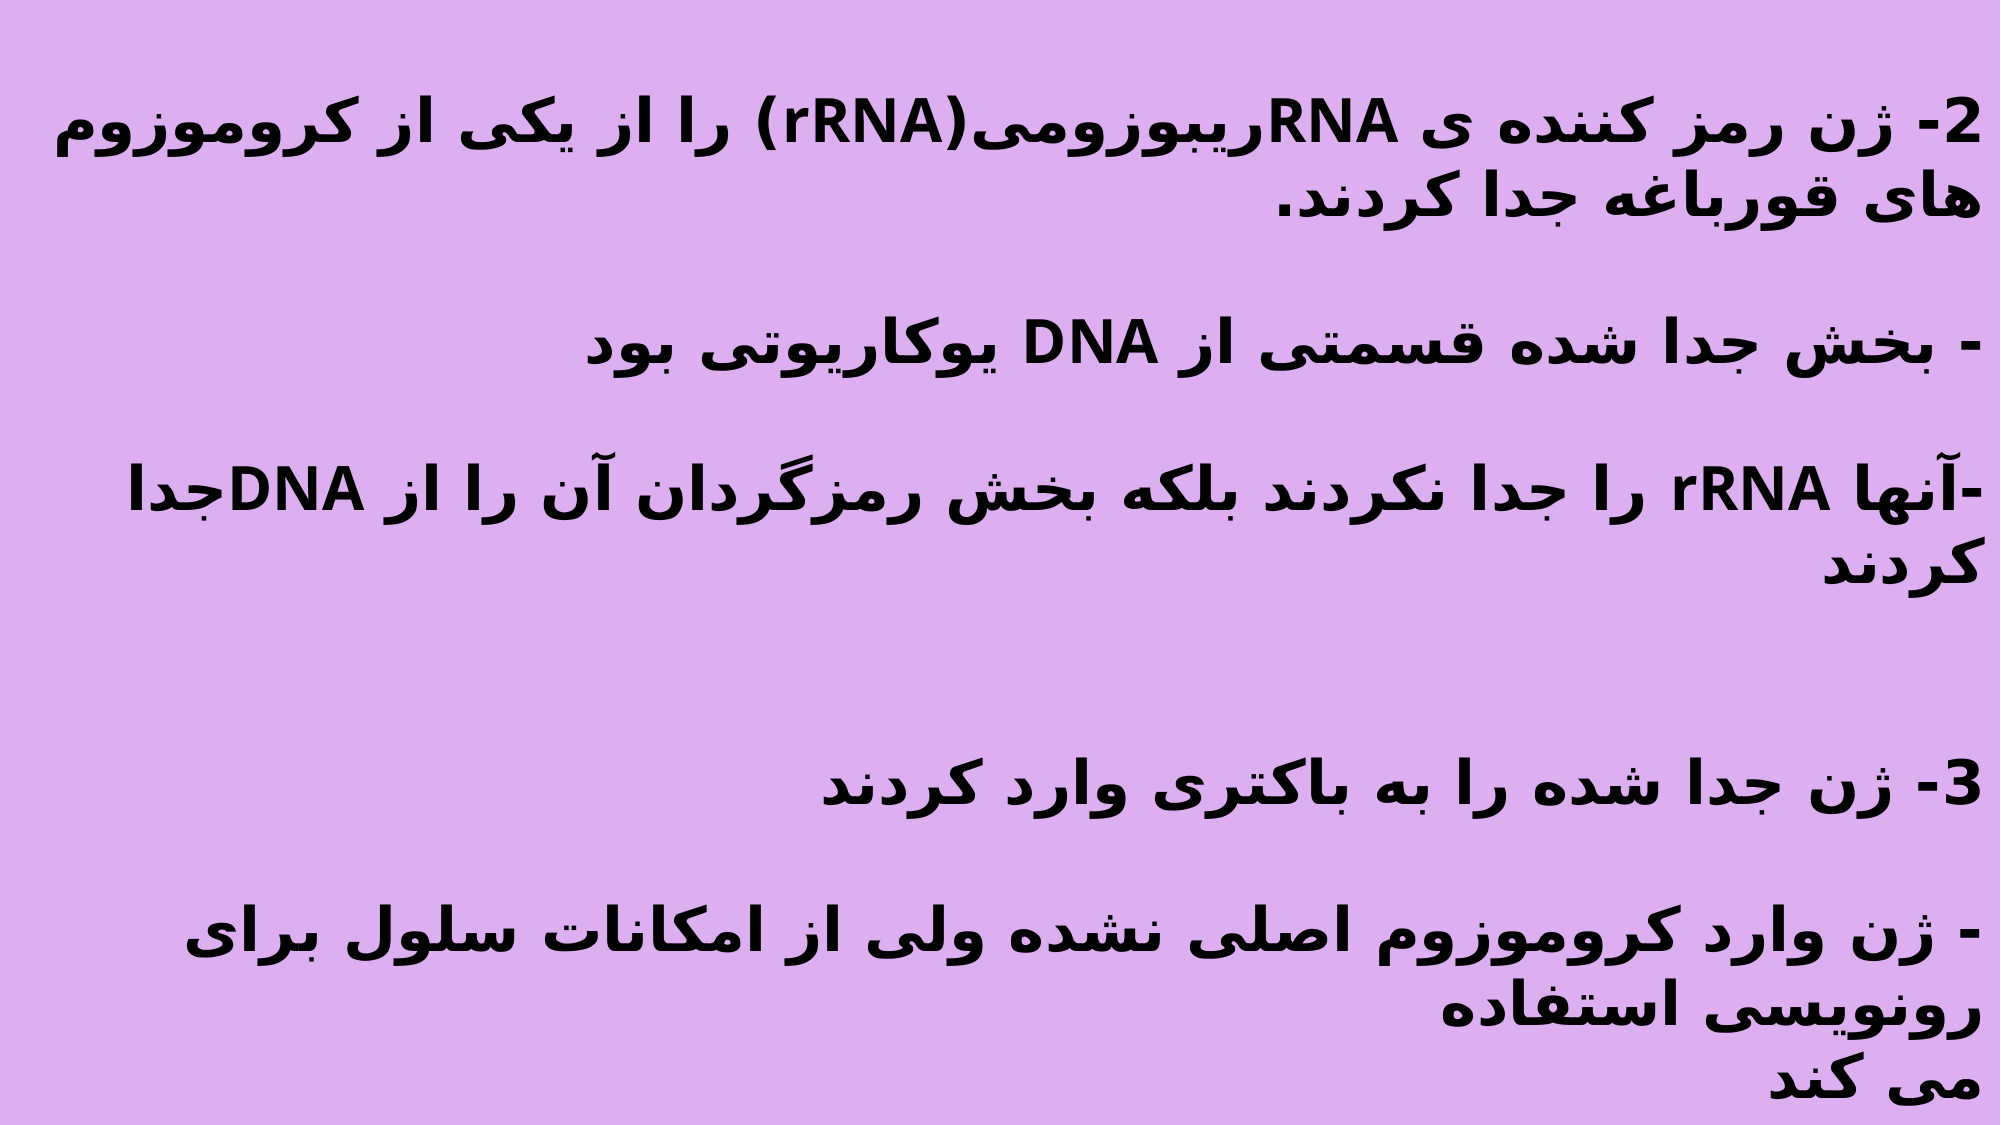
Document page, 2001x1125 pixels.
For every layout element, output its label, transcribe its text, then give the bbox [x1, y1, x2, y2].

title 2- ژن رمز کننده ی RNAریبوزومی(rRNA) را از یکی از کروموزوم های قورباغه جدا کردند. - بخش جدا شده قسمتی از DNA یوکاریوتی بود -آنها rRNA را جدا نکردند بلکه بخش رمزگردان آن را از DNAجدا کردند 3- ژن جدا شده را به باکتری وارد کردند - ژن وارد کروموزوم اصلی نشده ولی از امکانات سلول برای رونویسی استفاده می کند [0, 0, 2000, 1125]
footer www.biology86.ir [424, 1006, 1675, 1067]
